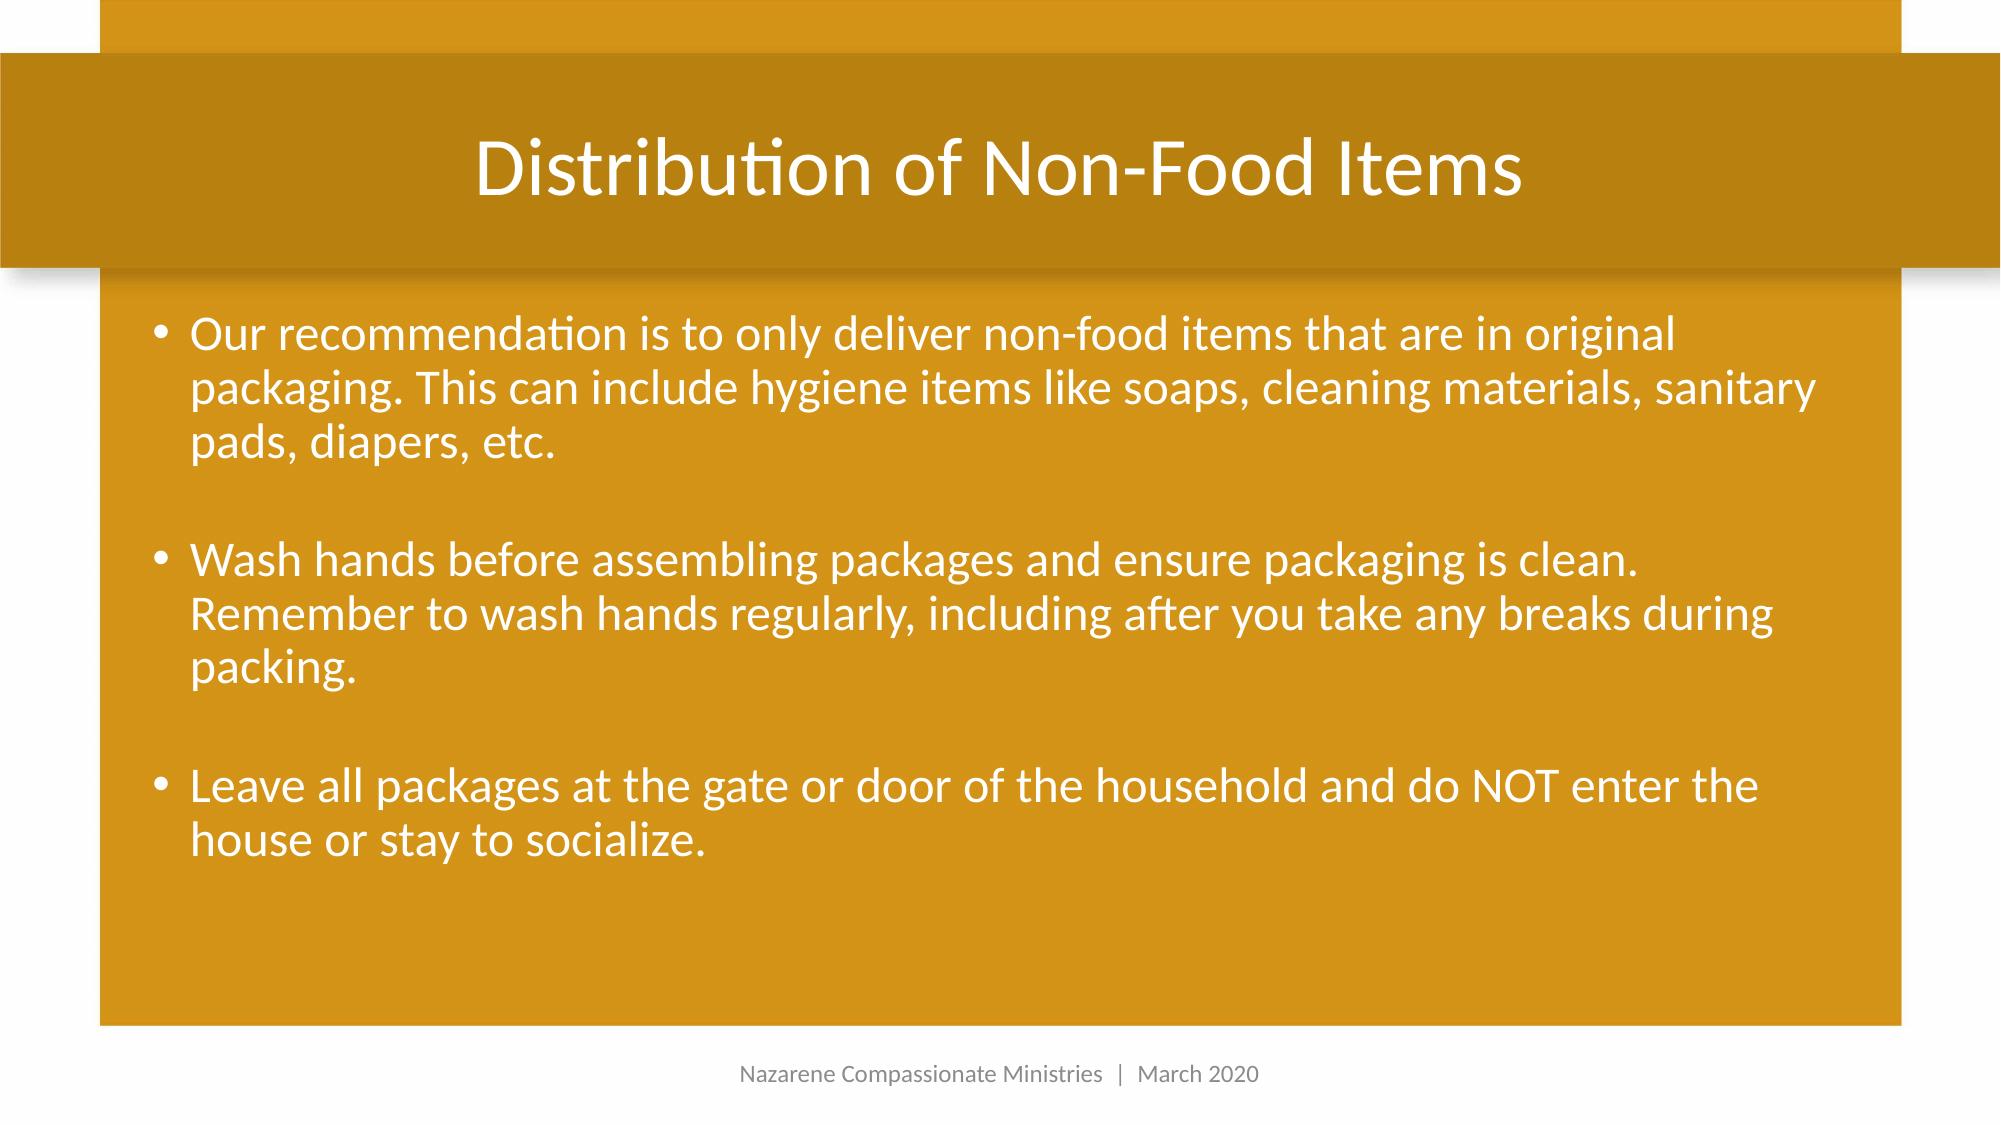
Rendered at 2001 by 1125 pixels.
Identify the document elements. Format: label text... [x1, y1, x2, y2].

picture [0, 0, 2001, 1125]
title Distribution of Non-Food Items [137, 59, 1863, 278]
footer Nazarene Compassionate Ministries | March 2020 [662, 1042, 1338, 1103]
list Our recommendation is to only deliver non-food items that are in original packaging. This can include hygiene items like soaps, cleaning materials, sanitary pads, diapers, etc. Wash hands before assembling packages and ensure packaging is clean. Remember to wash hands regularly, including after you take any breaks during packing. Leave all packages at the gate or door of the household and do NOT enter the house or stay to socialize. [137, 299, 1863, 1014]
